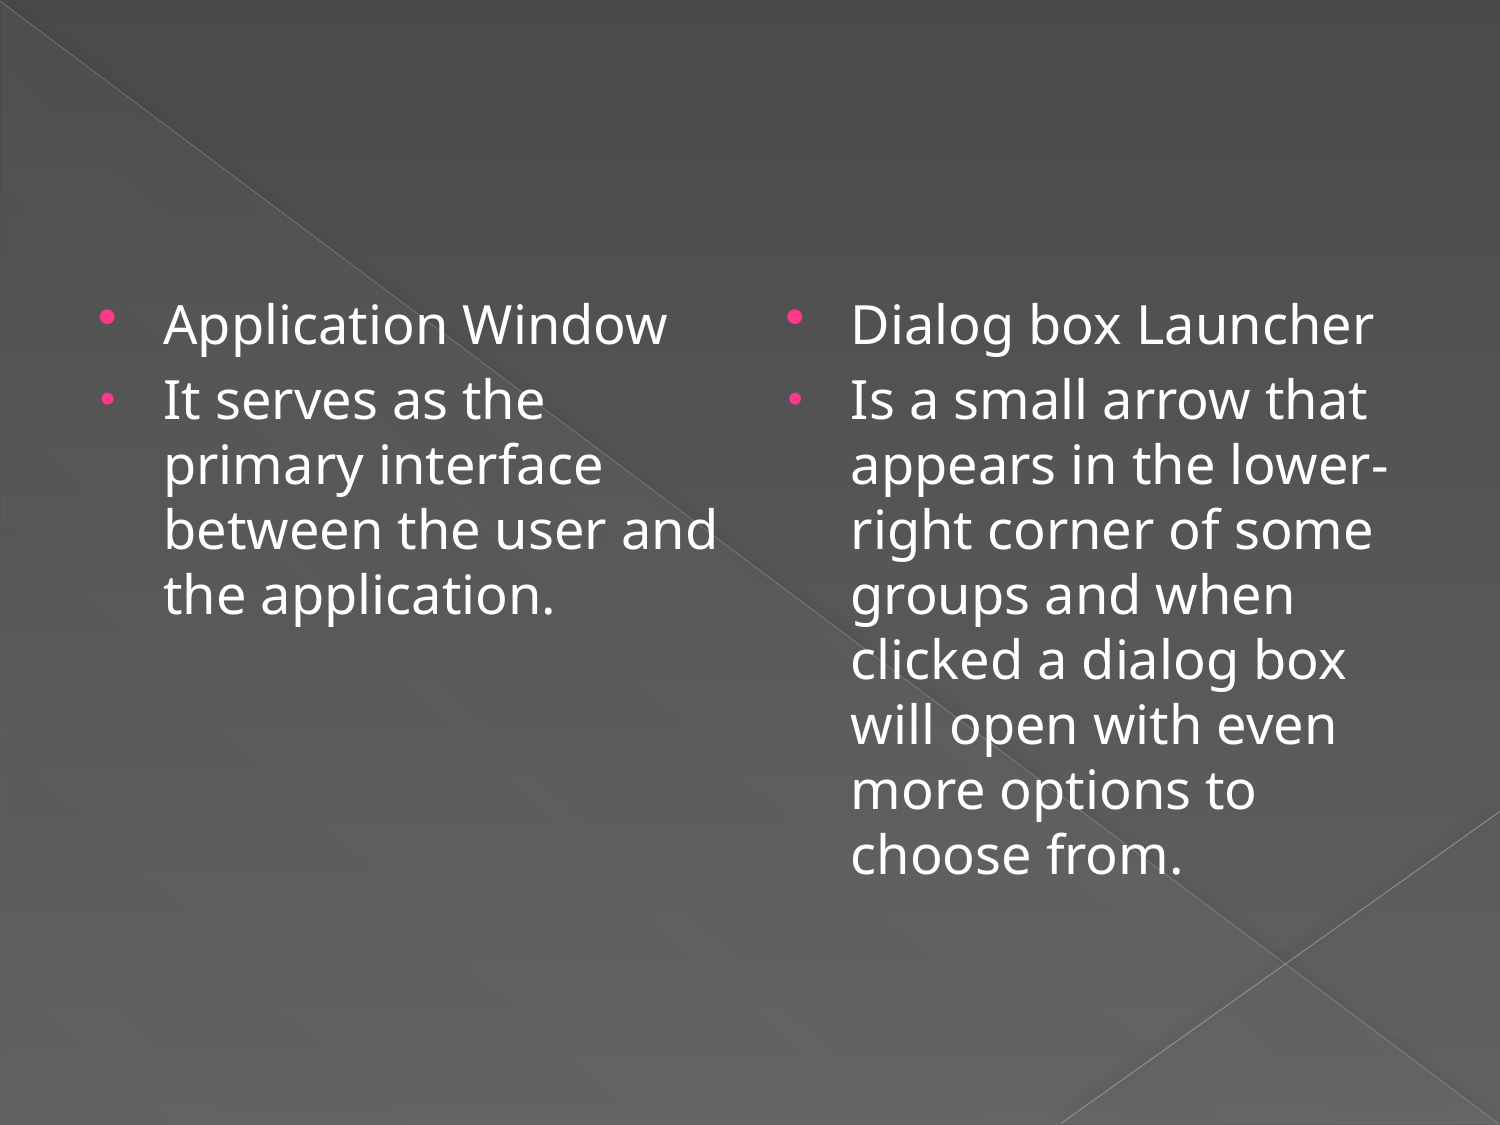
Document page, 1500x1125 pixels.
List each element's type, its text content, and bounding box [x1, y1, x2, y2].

list Application Window It serves as the primary interface between the user and the application. [75, 282, 738, 1025]
list Dialog box Launcher Is a small arrow that appears in the lower-right corner of some groups and when clicked a dialog box will open with even more options to choose from. [762, 282, 1425, 1025]
